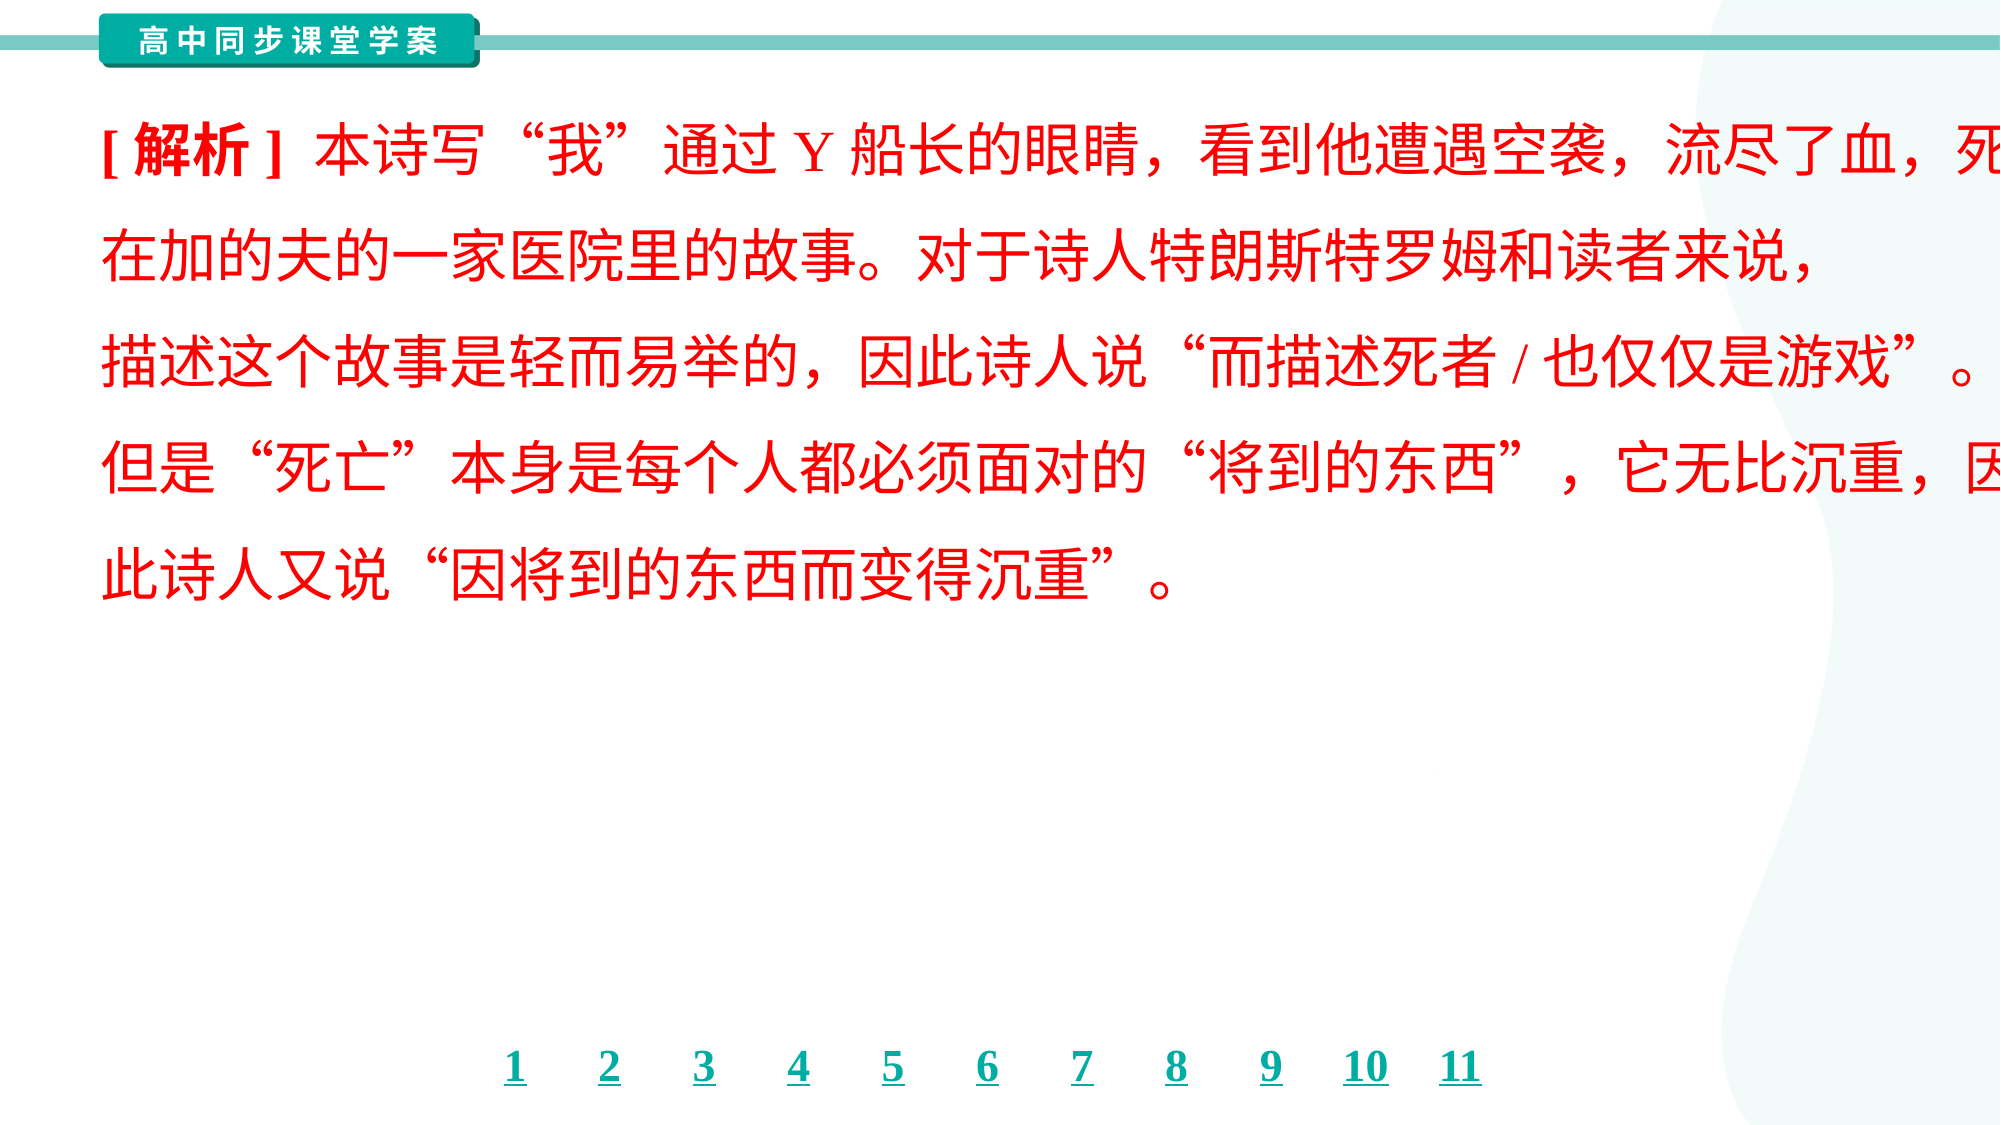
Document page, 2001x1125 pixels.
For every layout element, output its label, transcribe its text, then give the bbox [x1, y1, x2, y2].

text_box [解析] 本诗写“我”通过Y船长的眼睛，看到他遭遇空袭，流尽了血，死 在加的夫的一家医院里的故事。对于诗人特朗斯特罗姆和读者来说， 描述这个故事是轻而易举的，因此诗人说“而描述死者/也仅仅是游戏”。 但是“死亡”本身是每个人都必须面对的“将到的东西”，它无比沉重，因 此诗人又说“因将到的东西而变得沉重”。 [100, 76, 1899, 608]
picture [0, 0, 2000, 1125]
